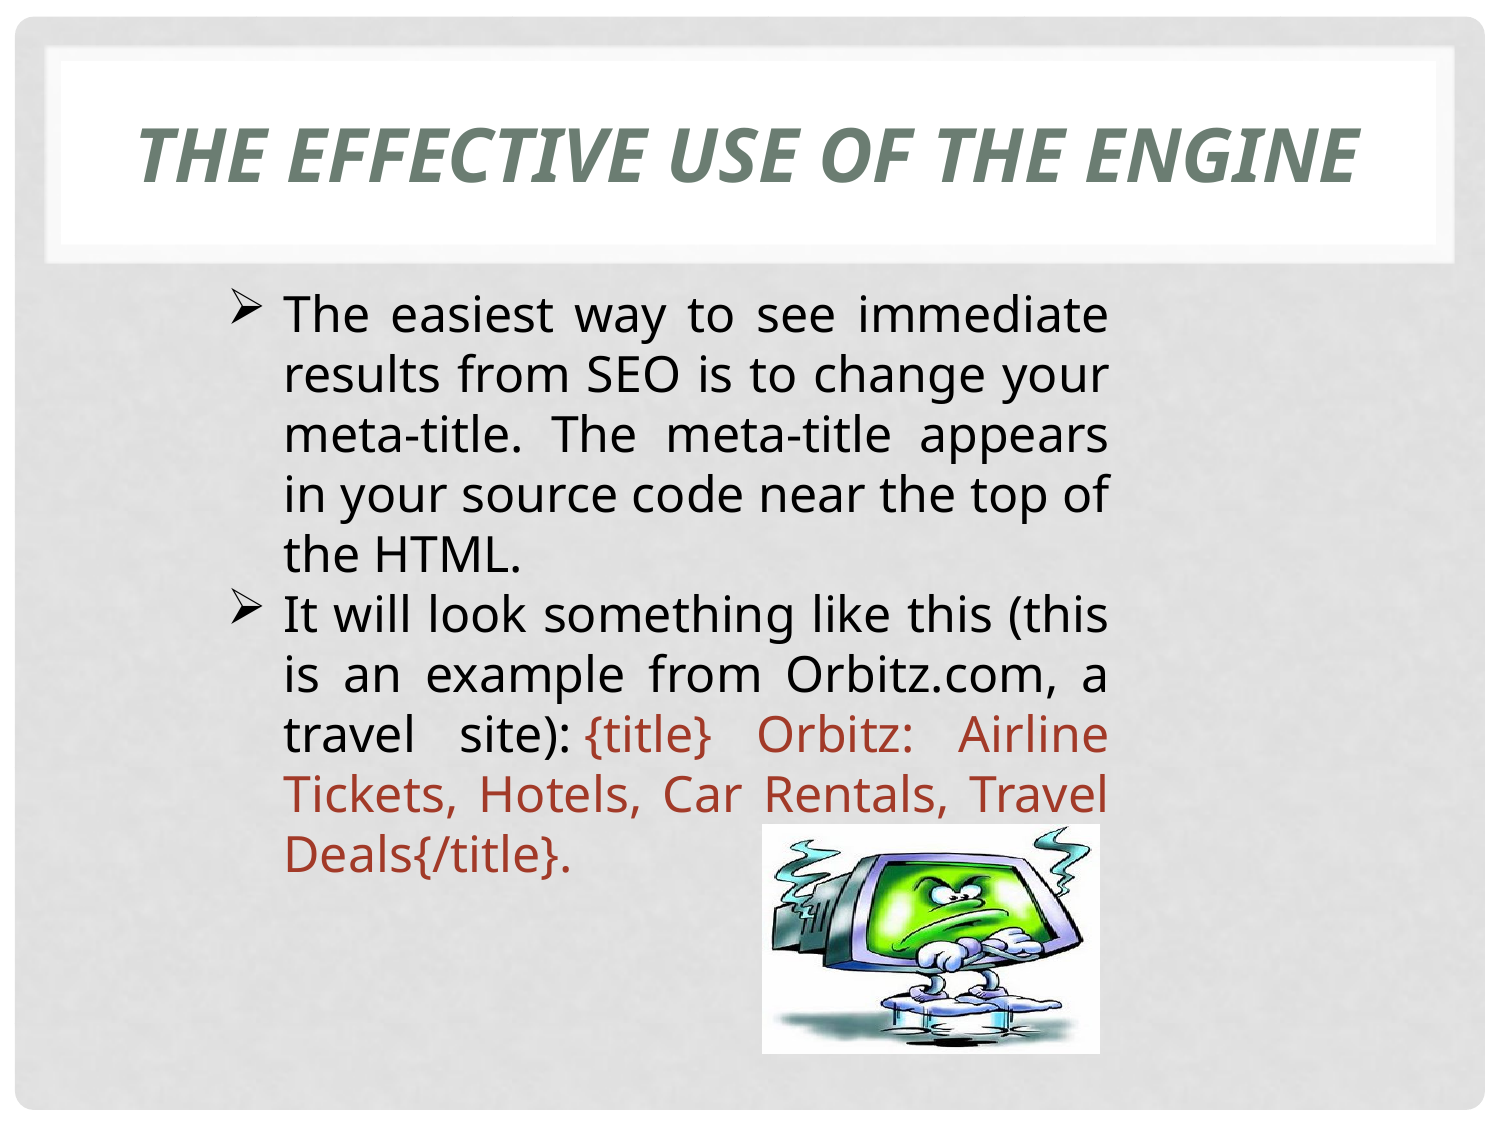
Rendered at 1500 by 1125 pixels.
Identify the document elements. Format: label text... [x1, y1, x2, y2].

title The effective use of the Engine [69, 66, 1425, 238]
text_box The easiest way to see immediate results from SEO is to change your meta-title. The meta-title appears in your source code near the top of the HTML. It will look something like this (this is an example from Orbitz.com, a travel site): {title} Orbitz: Airline Tickets, Hotels, Car Rentals, Travel Deals{/title}. [212, 274, 1125, 890]
picture [762, 824, 1101, 1054]
